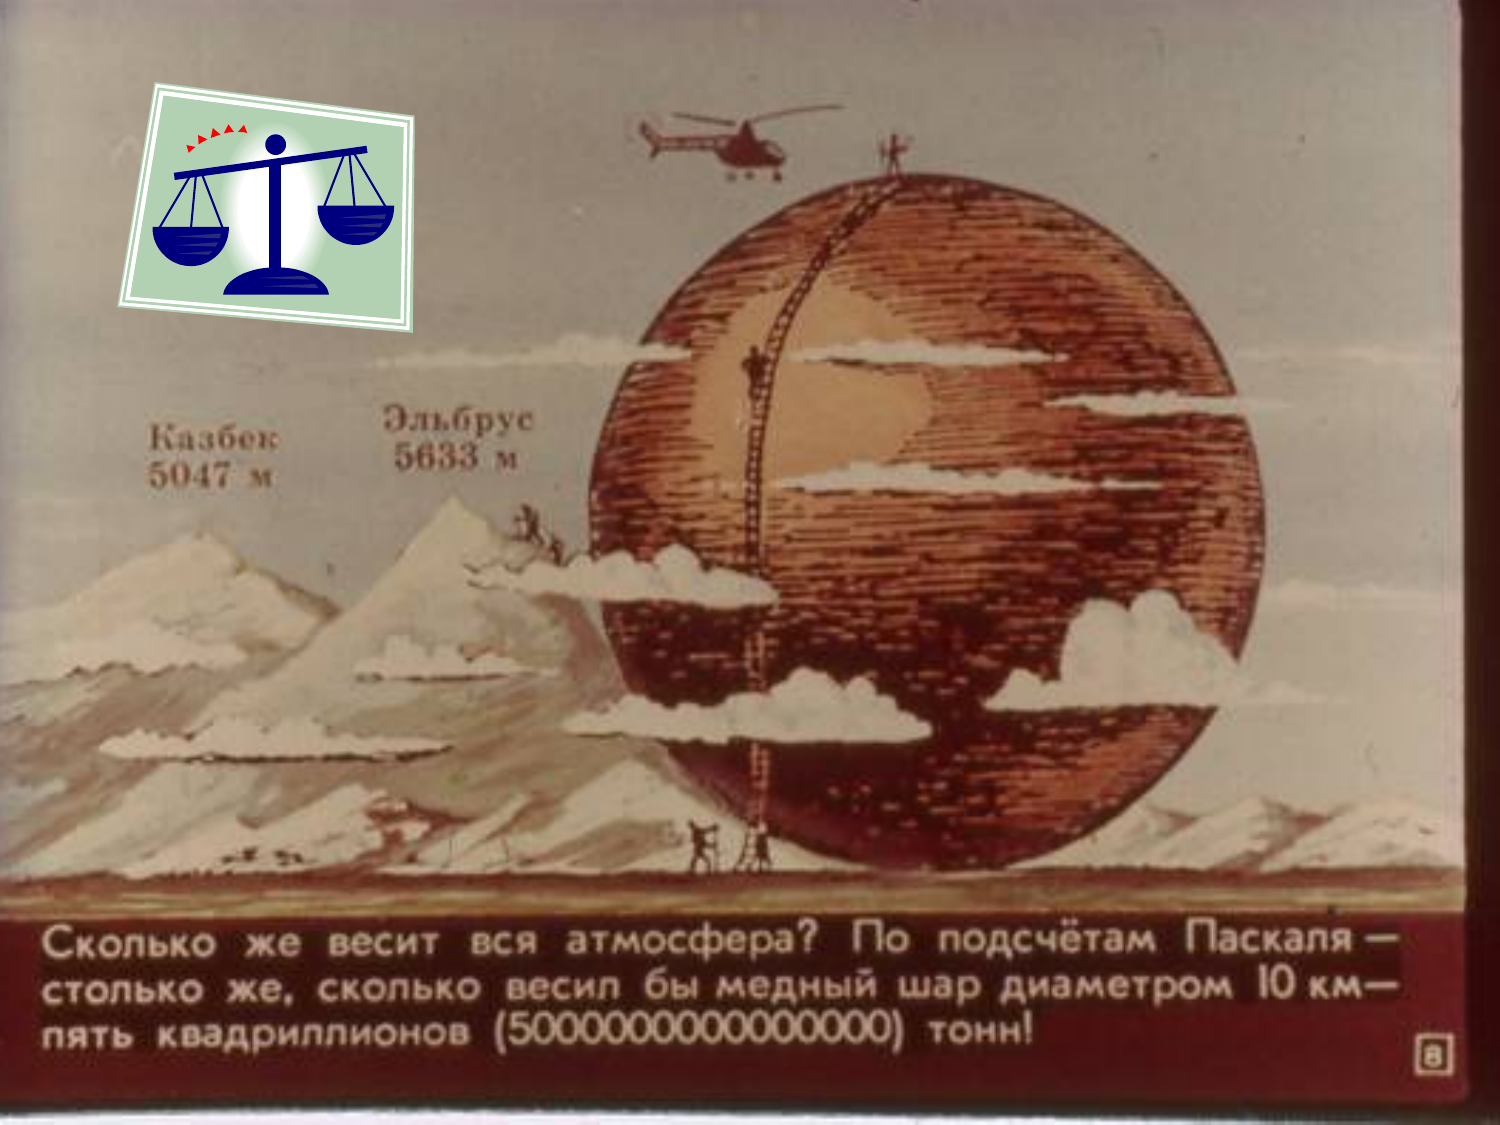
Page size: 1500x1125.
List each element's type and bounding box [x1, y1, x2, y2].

picture [116, 81, 415, 334]
list [0, 0, 1500, 1125]
